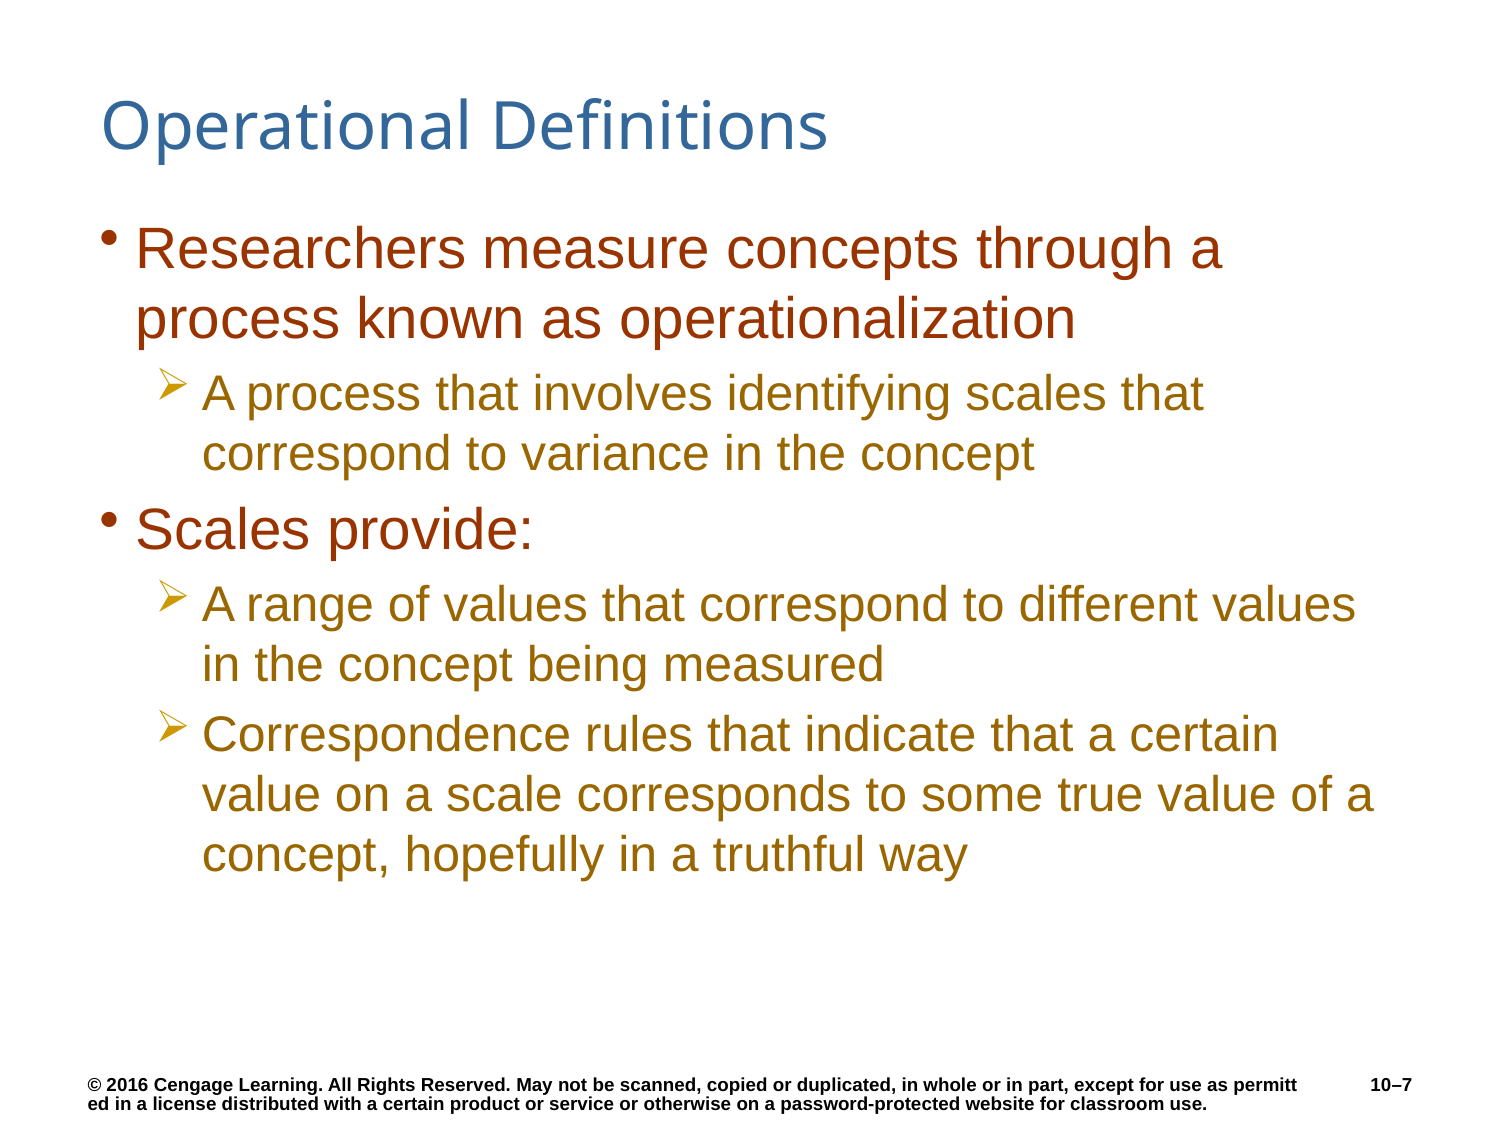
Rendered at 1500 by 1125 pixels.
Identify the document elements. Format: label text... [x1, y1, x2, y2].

footer © 2016 Cengage Learning. All Rights Reserved. May not be scanned, copied or duplicated, in whole or in part, except for use as permitted in a license distributed with a certain product or service or otherwise on a password-protected website for classroom use. [87, 1057, 1050, 1103]
slide_number 10–7 [1050, 1042, 1413, 1103]
list Researchers measure concepts through a process known as operationalization A process that involves identifying scales that correspond to variance in the concept Scales provide: A range of values that correspond to different values in the concept being measured Correspondence rules that indicate that a certain value on a scale corresponds to some true value of a concept, hopefully in a truthful way [84, 202, 1414, 1013]
title Operational Definitions [85, 75, 1411, 171]
